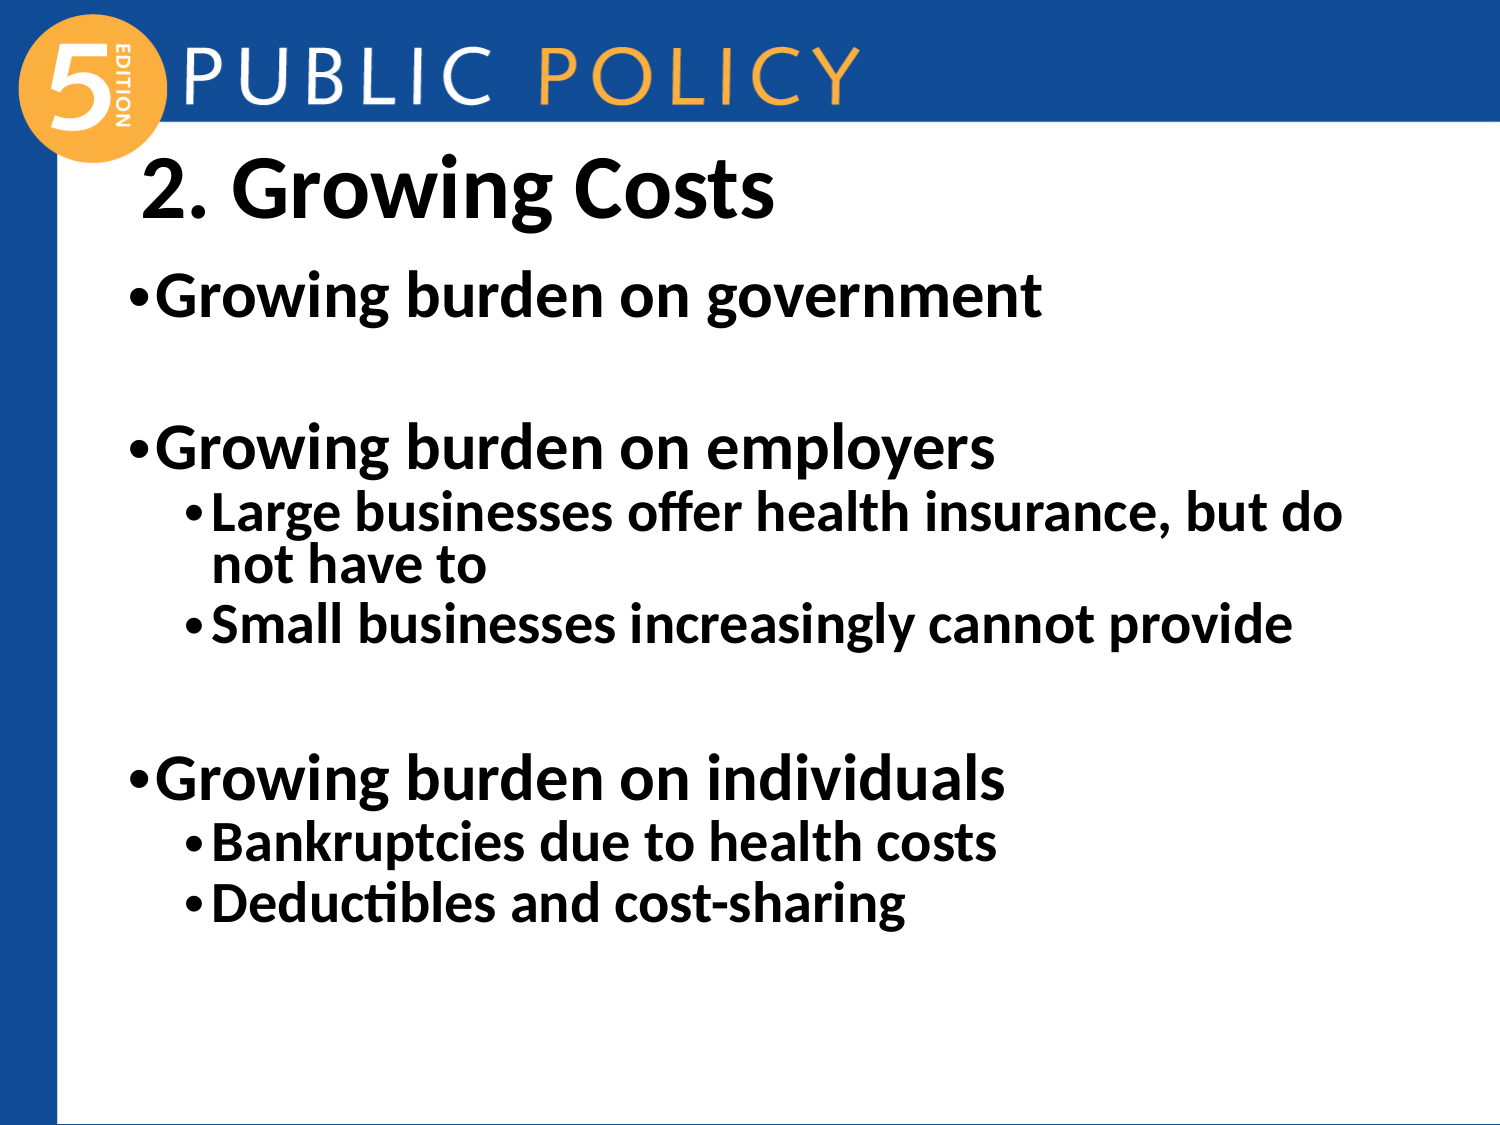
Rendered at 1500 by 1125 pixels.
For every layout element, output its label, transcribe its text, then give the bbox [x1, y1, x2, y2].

title 2. Growing Costs [125, 99, 1475, 288]
picture [0, 0, 1500, 1125]
list Growing burden on government Growing burden on employers Large businesses offer health insurance, but do not have to Small businesses increasingly cannot provide Growing burden on individuals Bankruptcies due to health costs Deductibles and cost-sharing [112, 262, 1400, 1050]
